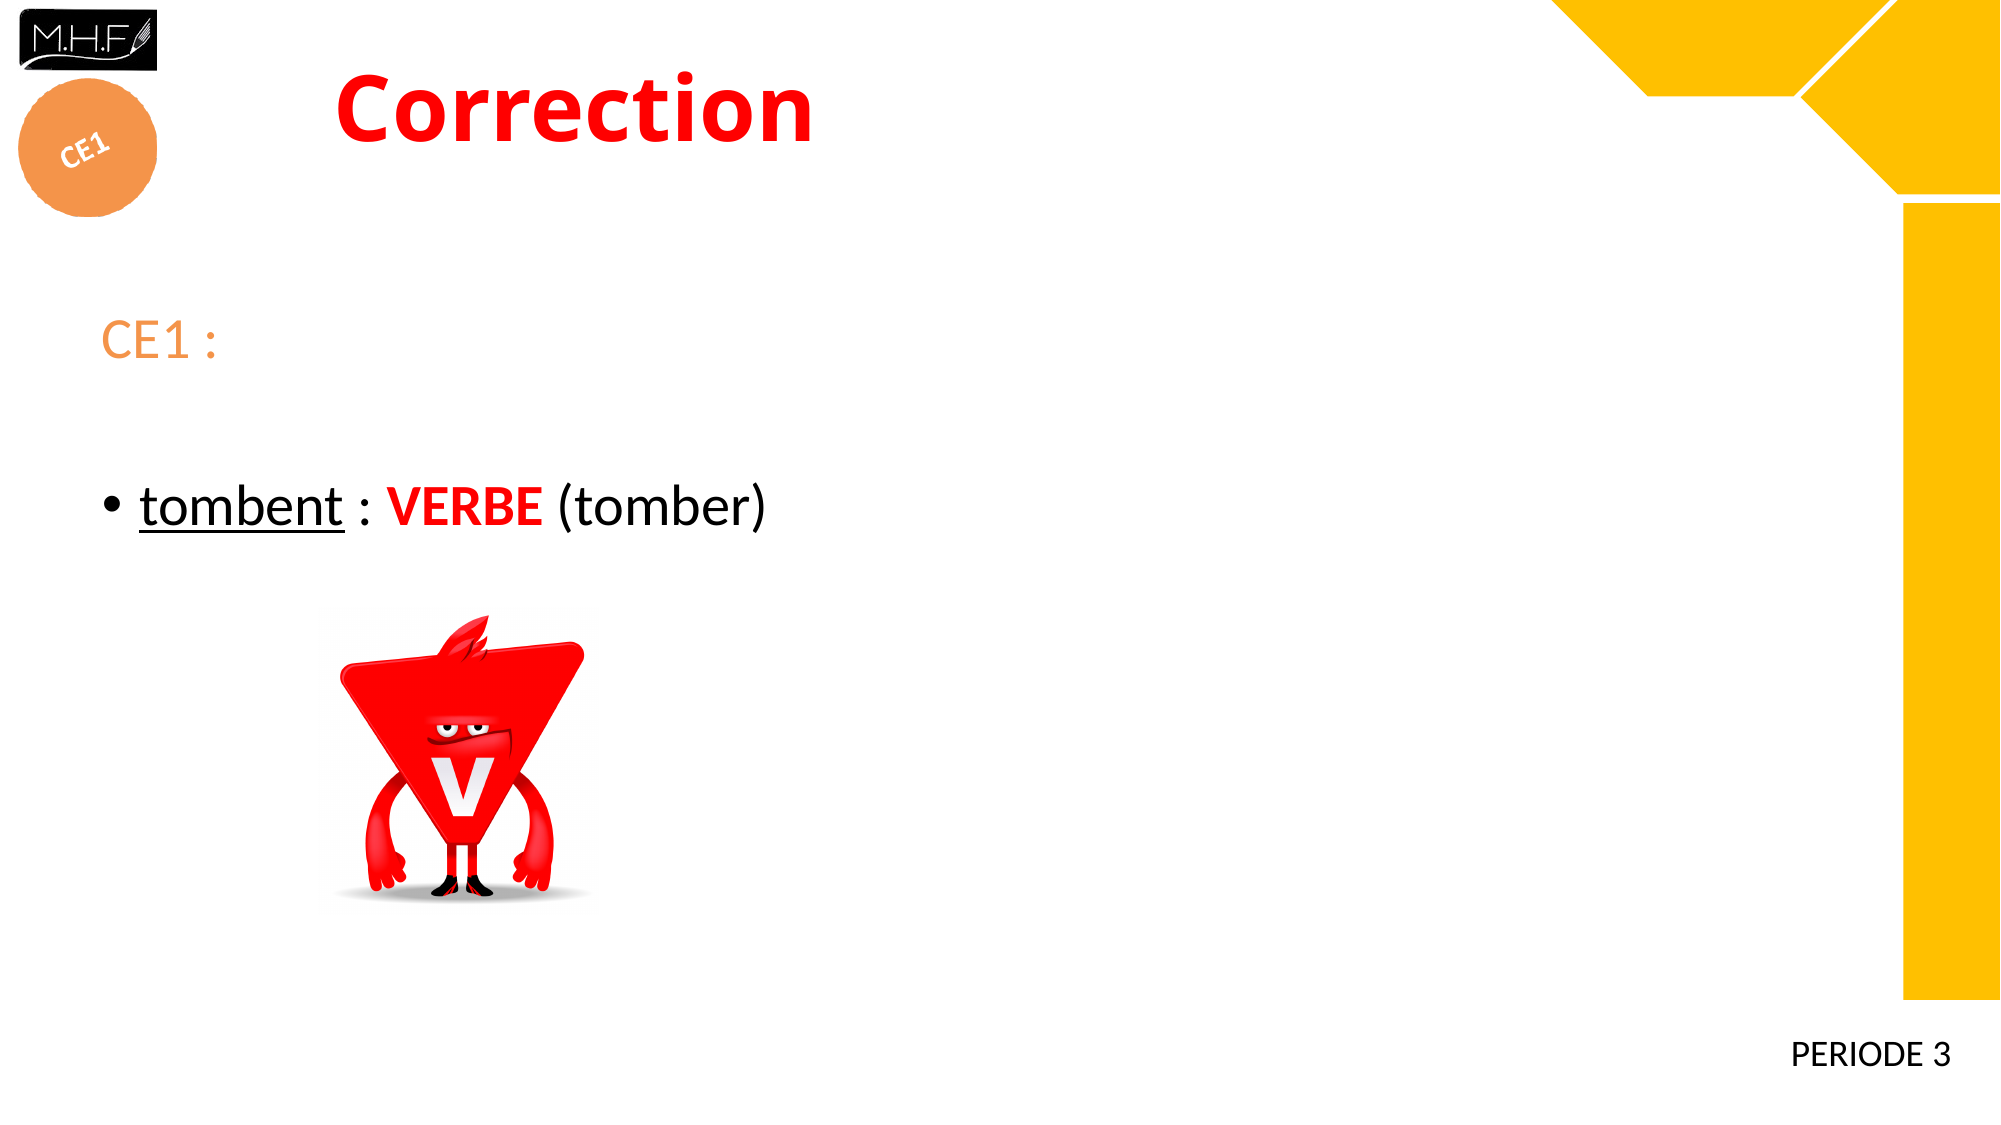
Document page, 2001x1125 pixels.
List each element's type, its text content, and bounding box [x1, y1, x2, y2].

picture [318, 607, 599, 915]
picture [18, 78, 157, 218]
text_box [1549, 0, 1892, 98]
title Correction [318, 3, 1865, 221]
text_box [1799, 0, 2000, 196]
text_box [1902, 202, 2000, 1001]
text_box PERIODE 3 [1362, 1021, 1967, 1125]
list CE1 : tombent : VERBE (tomber) [86, 300, 897, 1015]
picture [16, 7, 157, 74]
